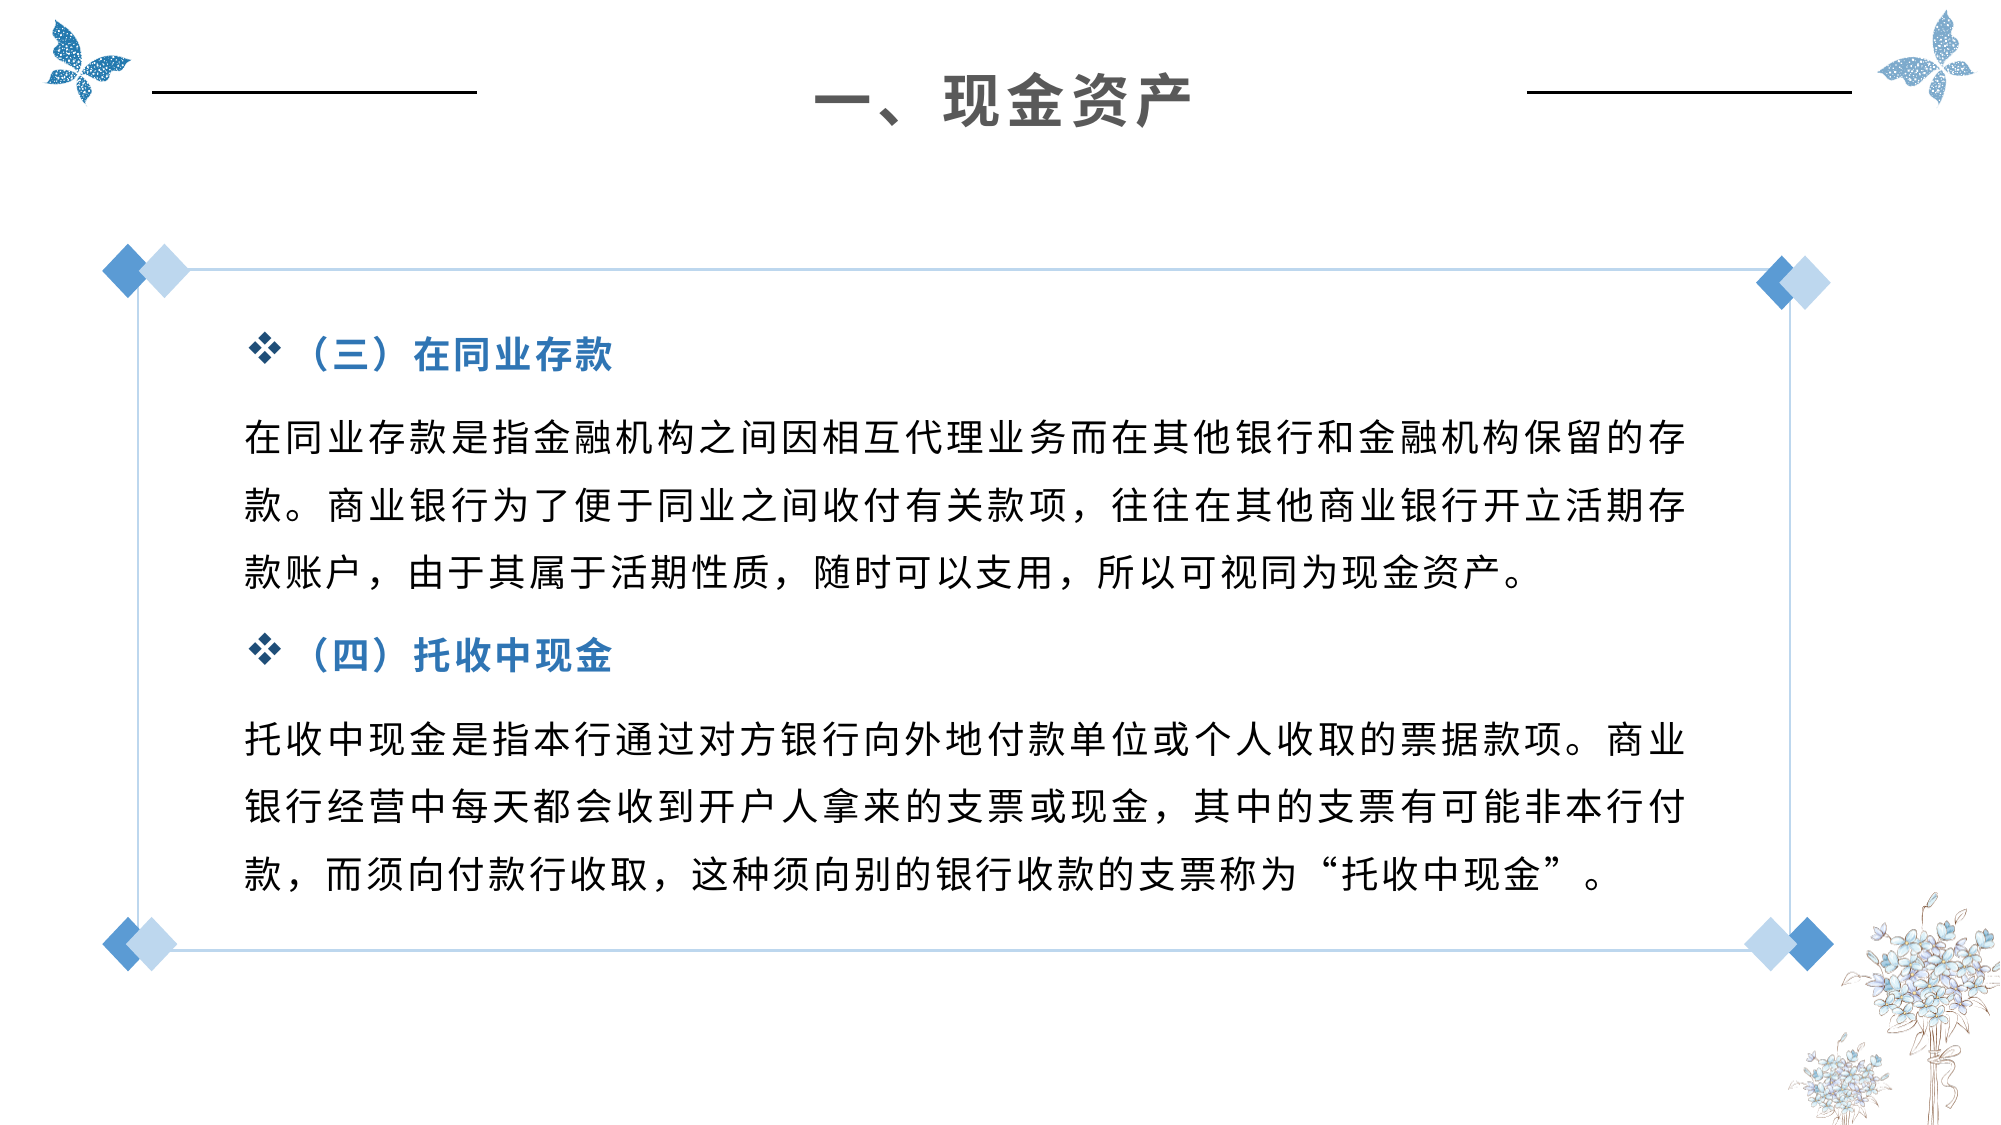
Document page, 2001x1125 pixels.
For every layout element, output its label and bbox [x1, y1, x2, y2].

picture [1788, 892, 2000, 1125]
text_box [102, 243, 1834, 972]
text_box [151, 55, 1852, 142]
